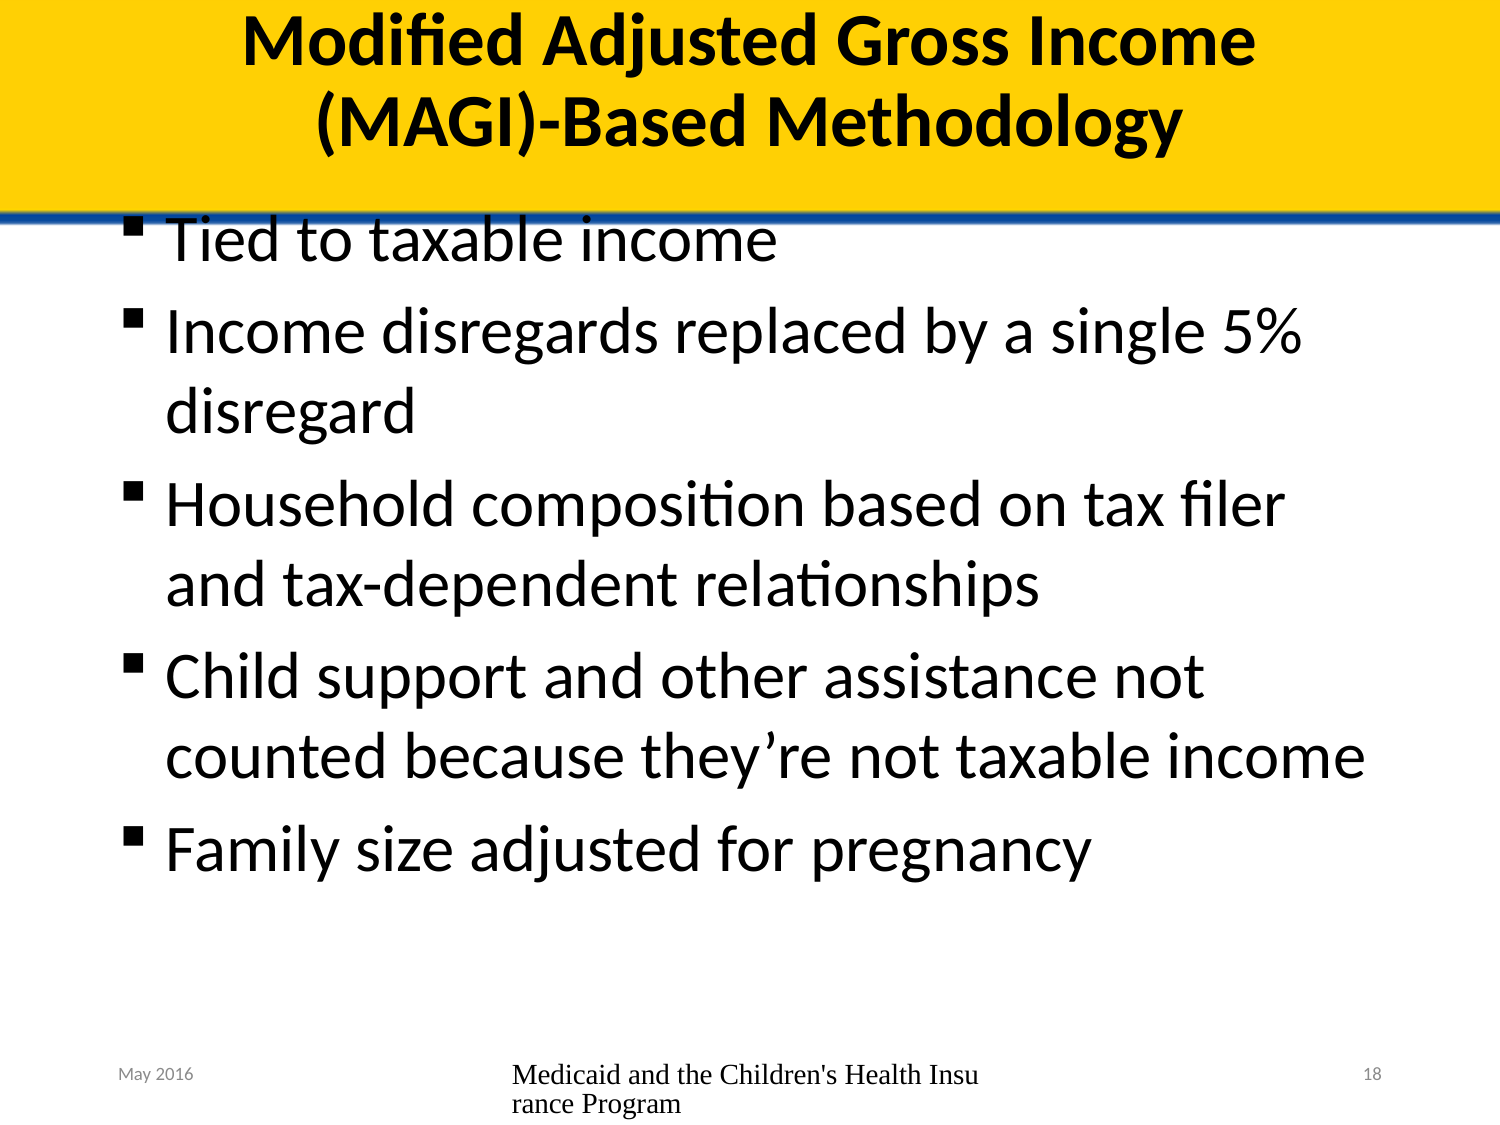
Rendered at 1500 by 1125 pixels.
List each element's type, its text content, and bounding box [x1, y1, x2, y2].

slide_number 18 [1059, 1042, 1397, 1103]
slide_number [103, 1042, 441, 1103]
picture [0, 0, 1500, 1125]
title Modified Adjusted Gross Income (MAGI)-Based Methodology [103, 2, 1397, 161]
footer Medicaid and the Children's Health Insurance Program [496, 1042, 1004, 1103]
list Tied to taxable income Income disregards replaced by a single 5% disregard Household composition based on tax filer and tax-dependent relationships Child support and other assistance not counted because they’re not taxable income Family size adjusted for pregnancy [103, 186, 1397, 1014]
